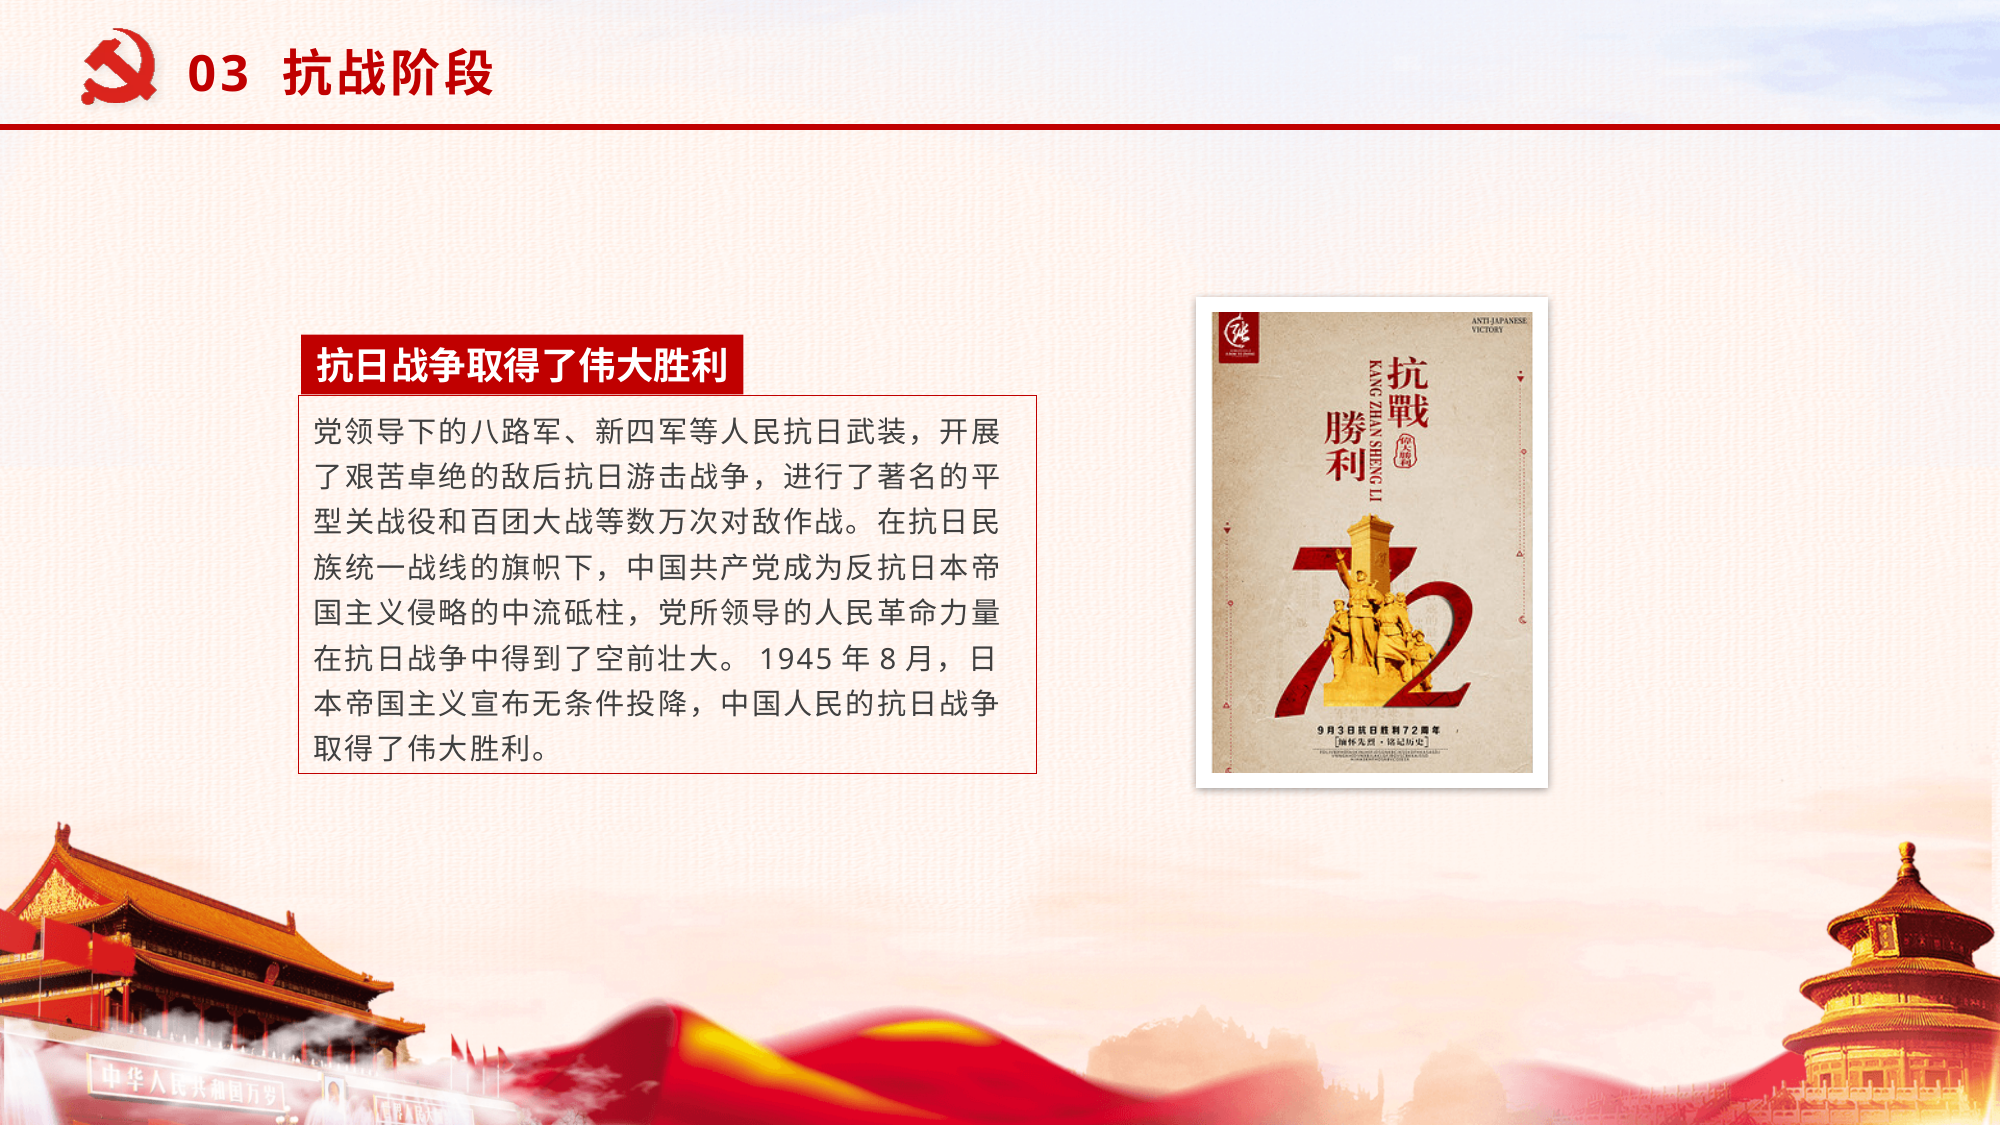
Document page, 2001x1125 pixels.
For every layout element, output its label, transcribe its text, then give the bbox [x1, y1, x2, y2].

text_box 抗日战争取得了伟大胜利 [301, 334, 744, 395]
text_box 党领导下的八路军、新四军等人民抗日武装，开展了艰苦卓绝的敌后抗日游击战争，进行了著名的平型关战役和百团大战等数万次对敌作战。在抗日民族统一战线的旗帜下，中国共产党成为反抗日本帝国主义侵略的中流砥柱，党所领导的人民革命力量在抗日战争中得到了空前壮大。1945年8月，日本帝国主义宣布无条件投降，中国人民的抗日战争取得了伟大胜利。 [298, 395, 1037, 774]
text_box 03 抗战阶段 [178, 34, 526, 109]
picture [0, 0, 2000, 124]
picture [0, 130, 2000, 1125]
